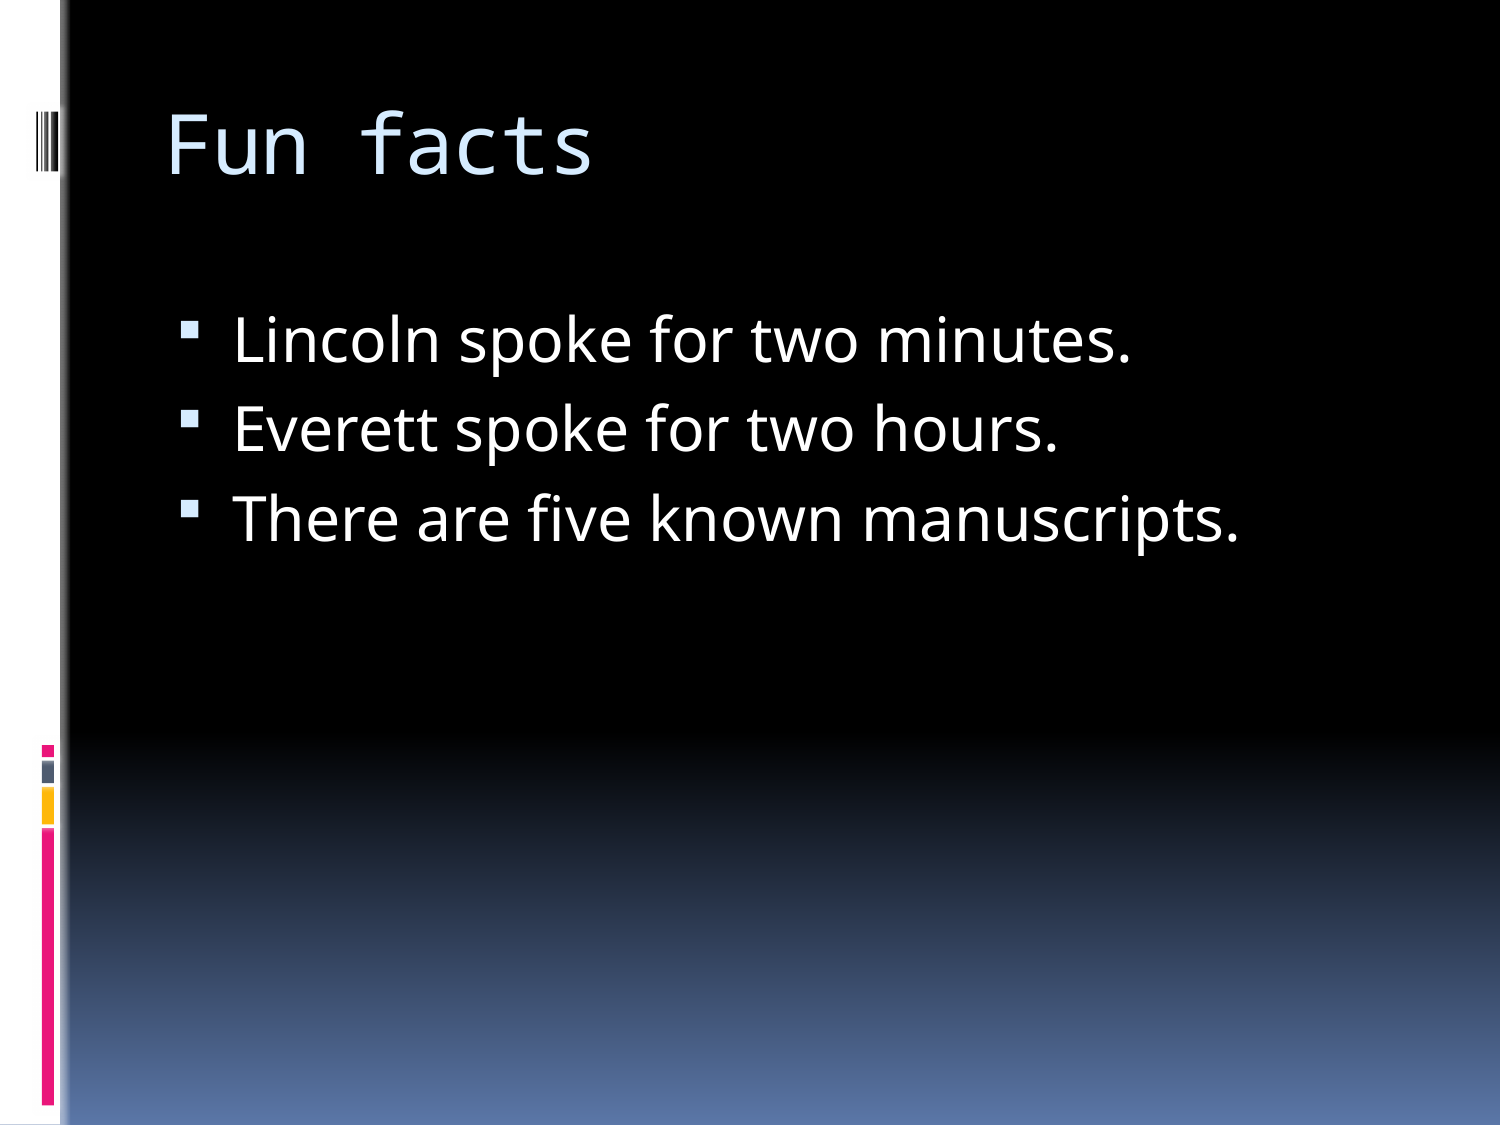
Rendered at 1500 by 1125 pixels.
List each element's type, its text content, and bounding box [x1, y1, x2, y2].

title Fun facts [150, 83, 1425, 234]
list Lincoln spoke for two minutes. Everett spoke for two hours. There are five known manuscripts. [150, 292, 1425, 1043]
